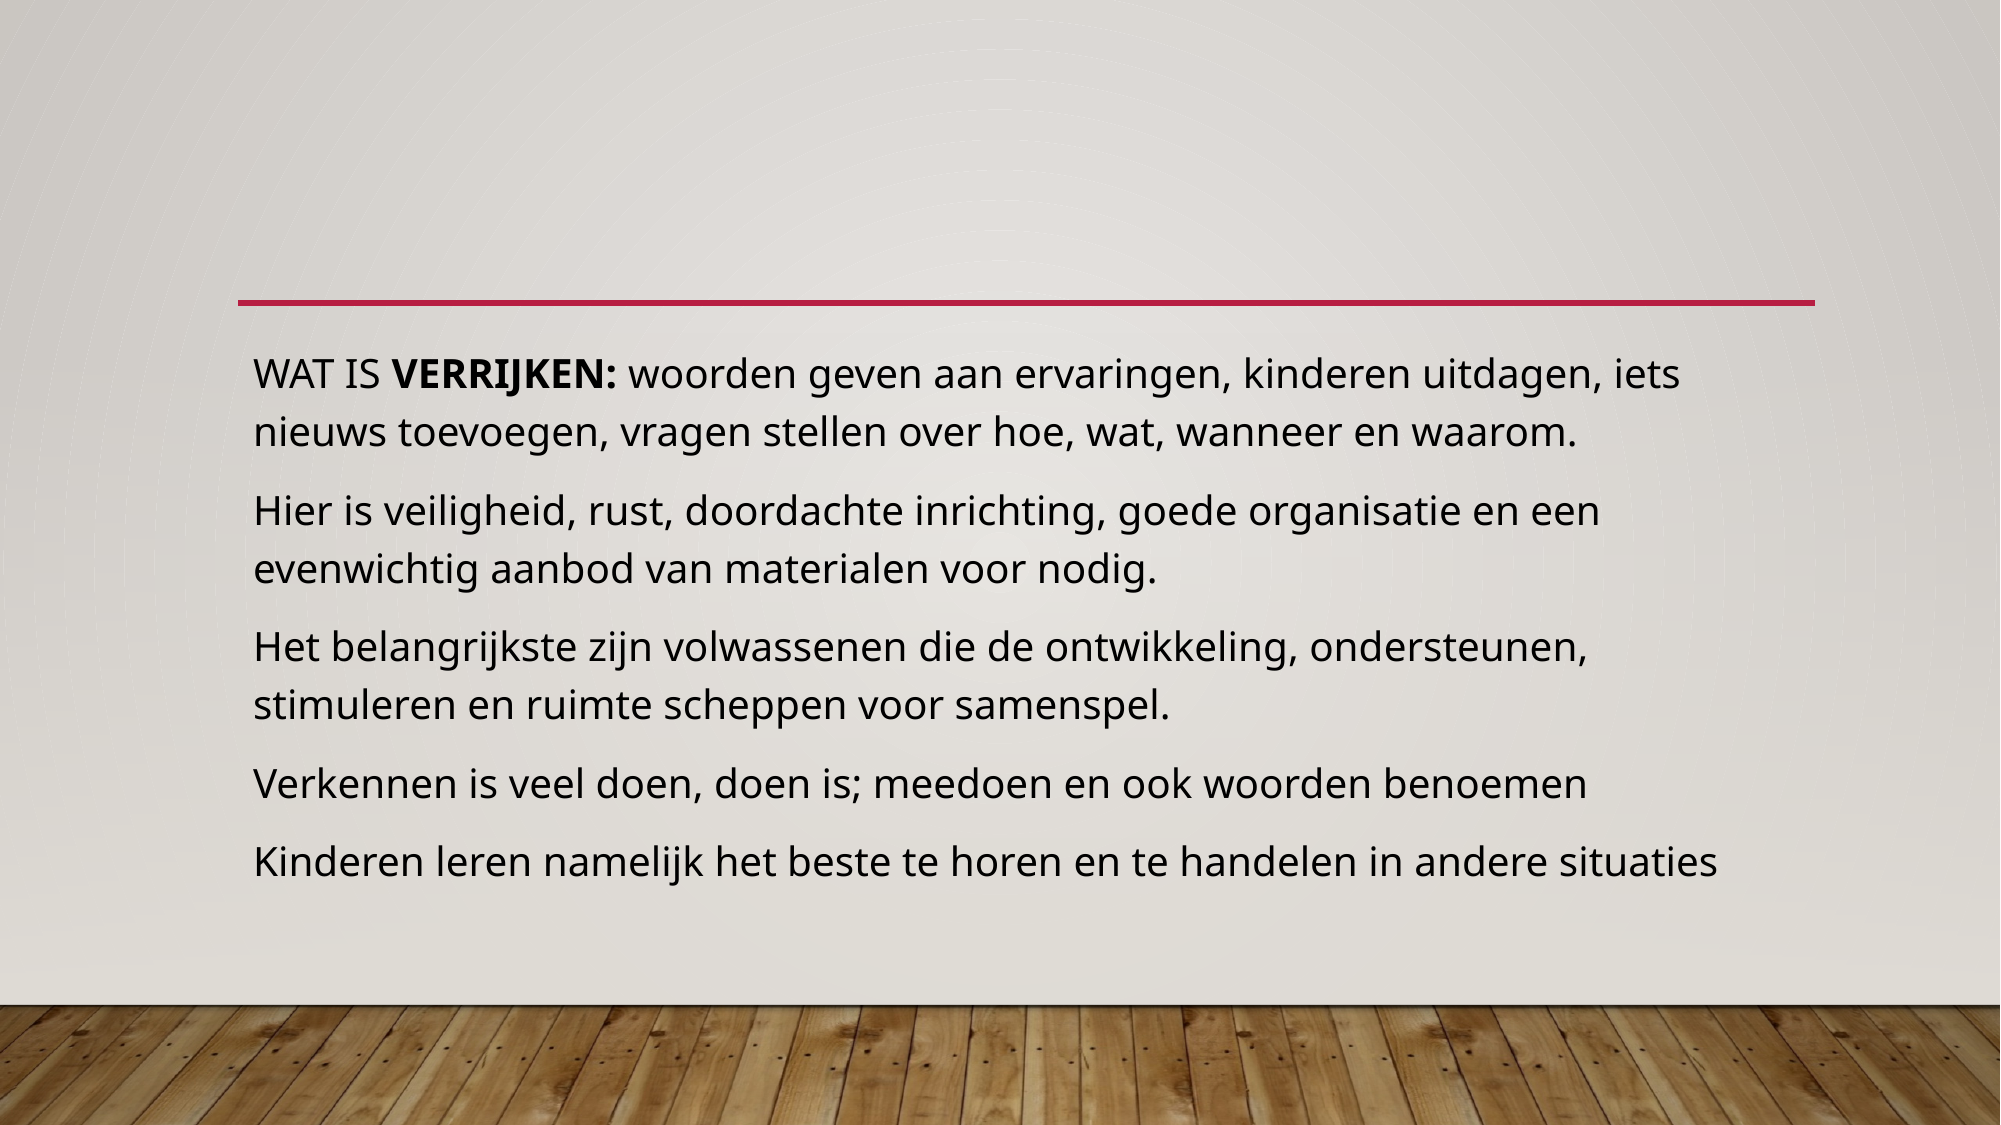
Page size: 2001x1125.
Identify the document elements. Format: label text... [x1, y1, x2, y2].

list WAT IS VERRIJKEN: woorden geven aan ervaringen, kinderen uitdagen, iets nieuws toevoegen, vragen stellen over hoe, wat, wanneer en waarom. Hier is veiligheid, rust, doordachte inrichting, goede organisatie en een evenwichtig aanbod van materialen voor nodig. Het belangrijkste zijn volwassenen die de ontwikkeling, ondersteunen, stimuleren en ruimte scheppen voor samenspel. Verkennen is veel doen, doen is; meedoen en ook woorden benoemen Kinderen leren namelijk het beste te horen en te handelen in andere situaties [238, 330, 1814, 897]
picture [0, 1005, 2000, 1125]
